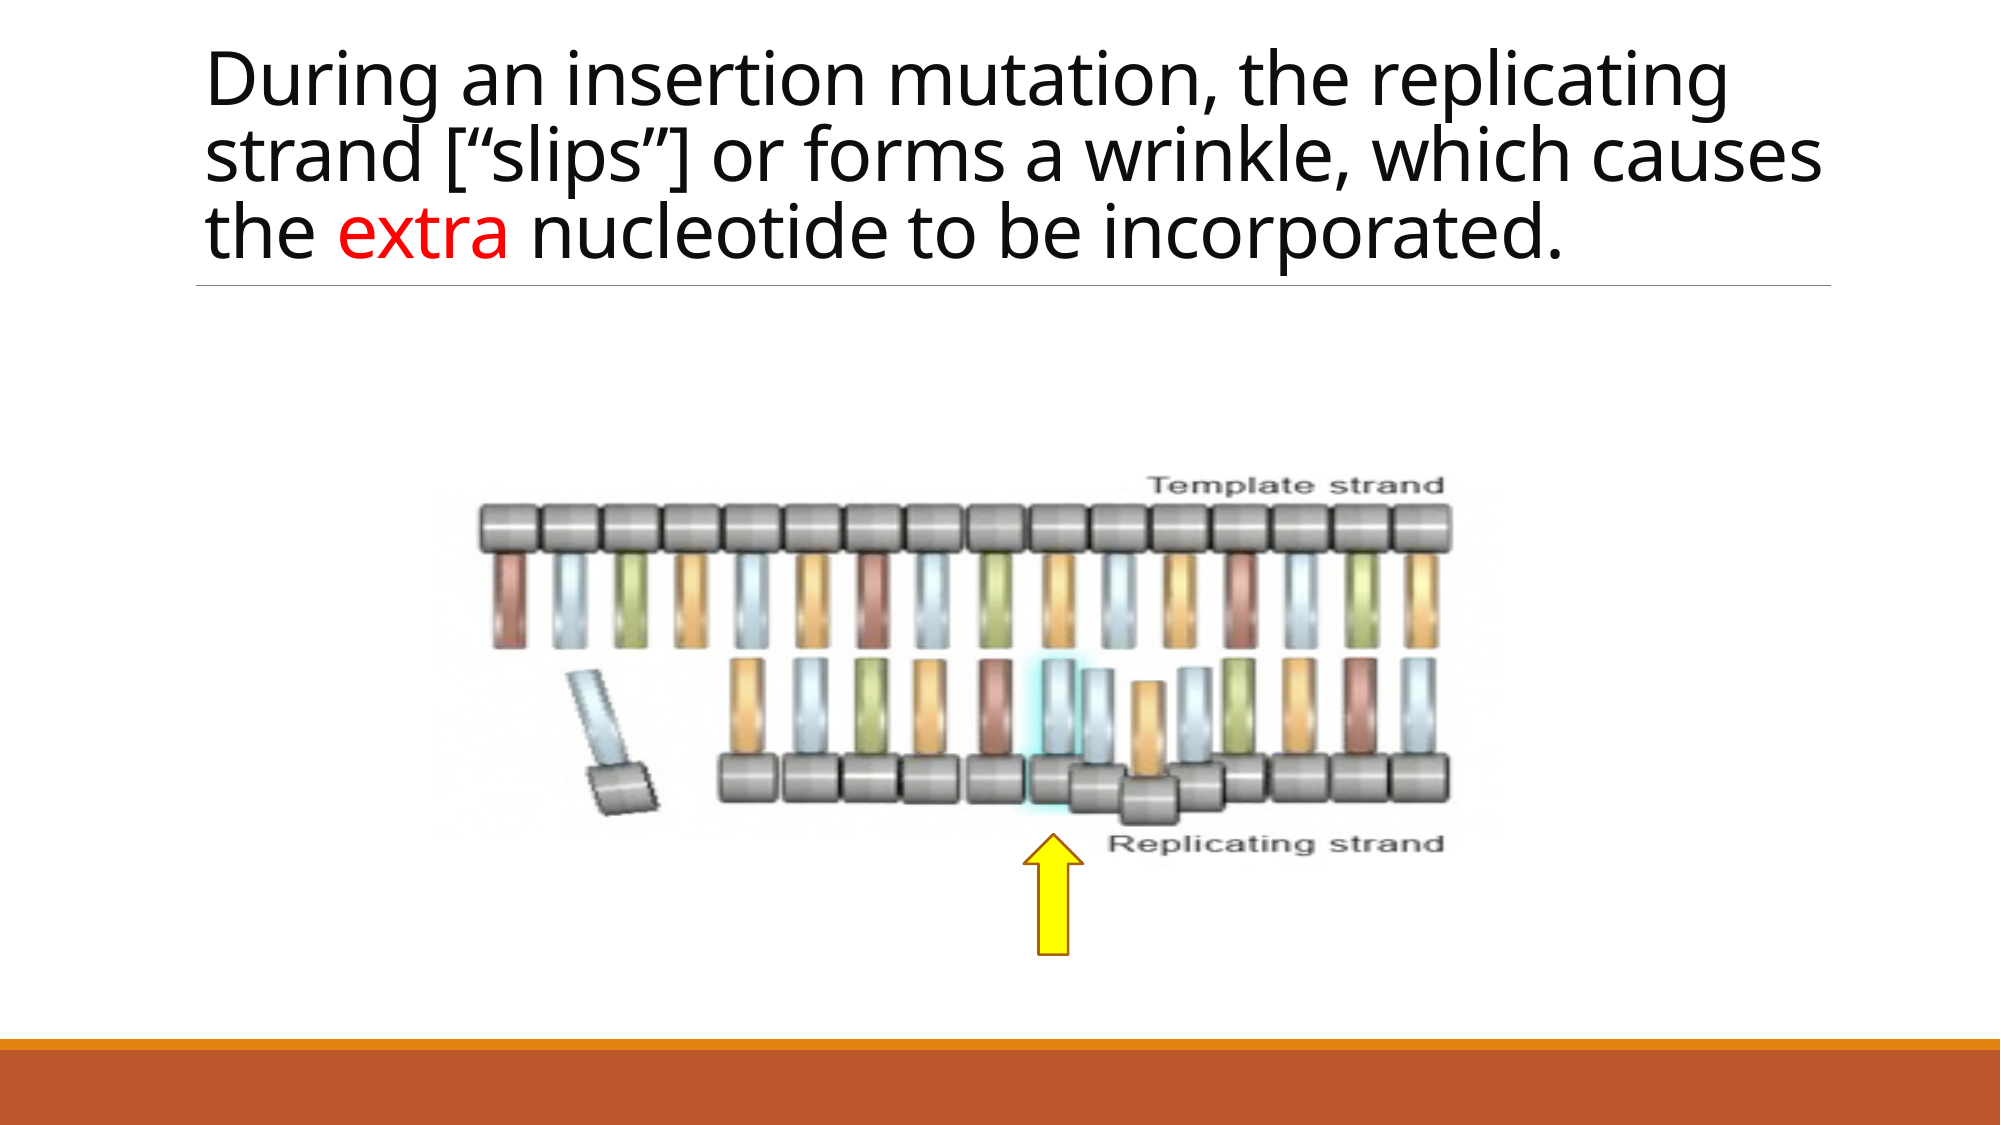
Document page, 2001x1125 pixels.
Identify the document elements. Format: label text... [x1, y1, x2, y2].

text_box [1037, 877, 1070, 956]
title During an insertion mutation, the replicating strand [“slips”] or forms a wrinkle, which causes the extra nucleotide to be incorporated. [189, 50, 1842, 282]
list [434, 459, 1500, 868]
